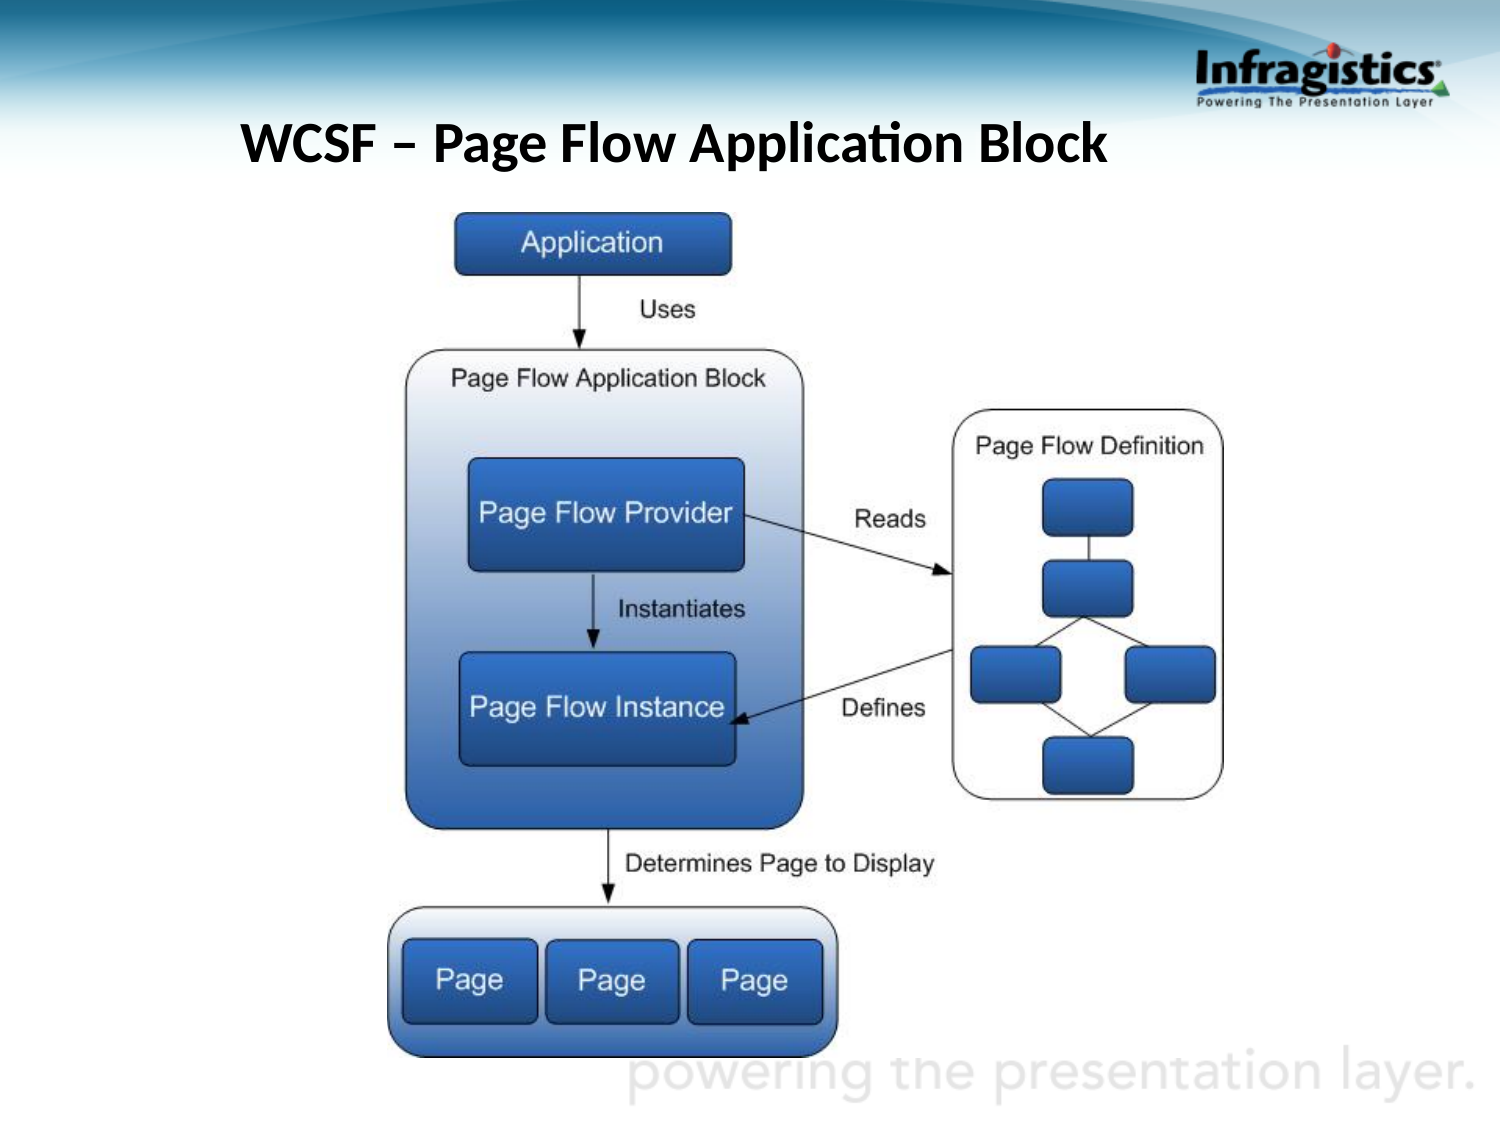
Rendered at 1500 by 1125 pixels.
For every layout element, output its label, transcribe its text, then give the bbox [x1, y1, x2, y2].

title WCSF – Page Flow Application Block [0, 44, 1351, 233]
picture [0, 0, 1500, 1125]
